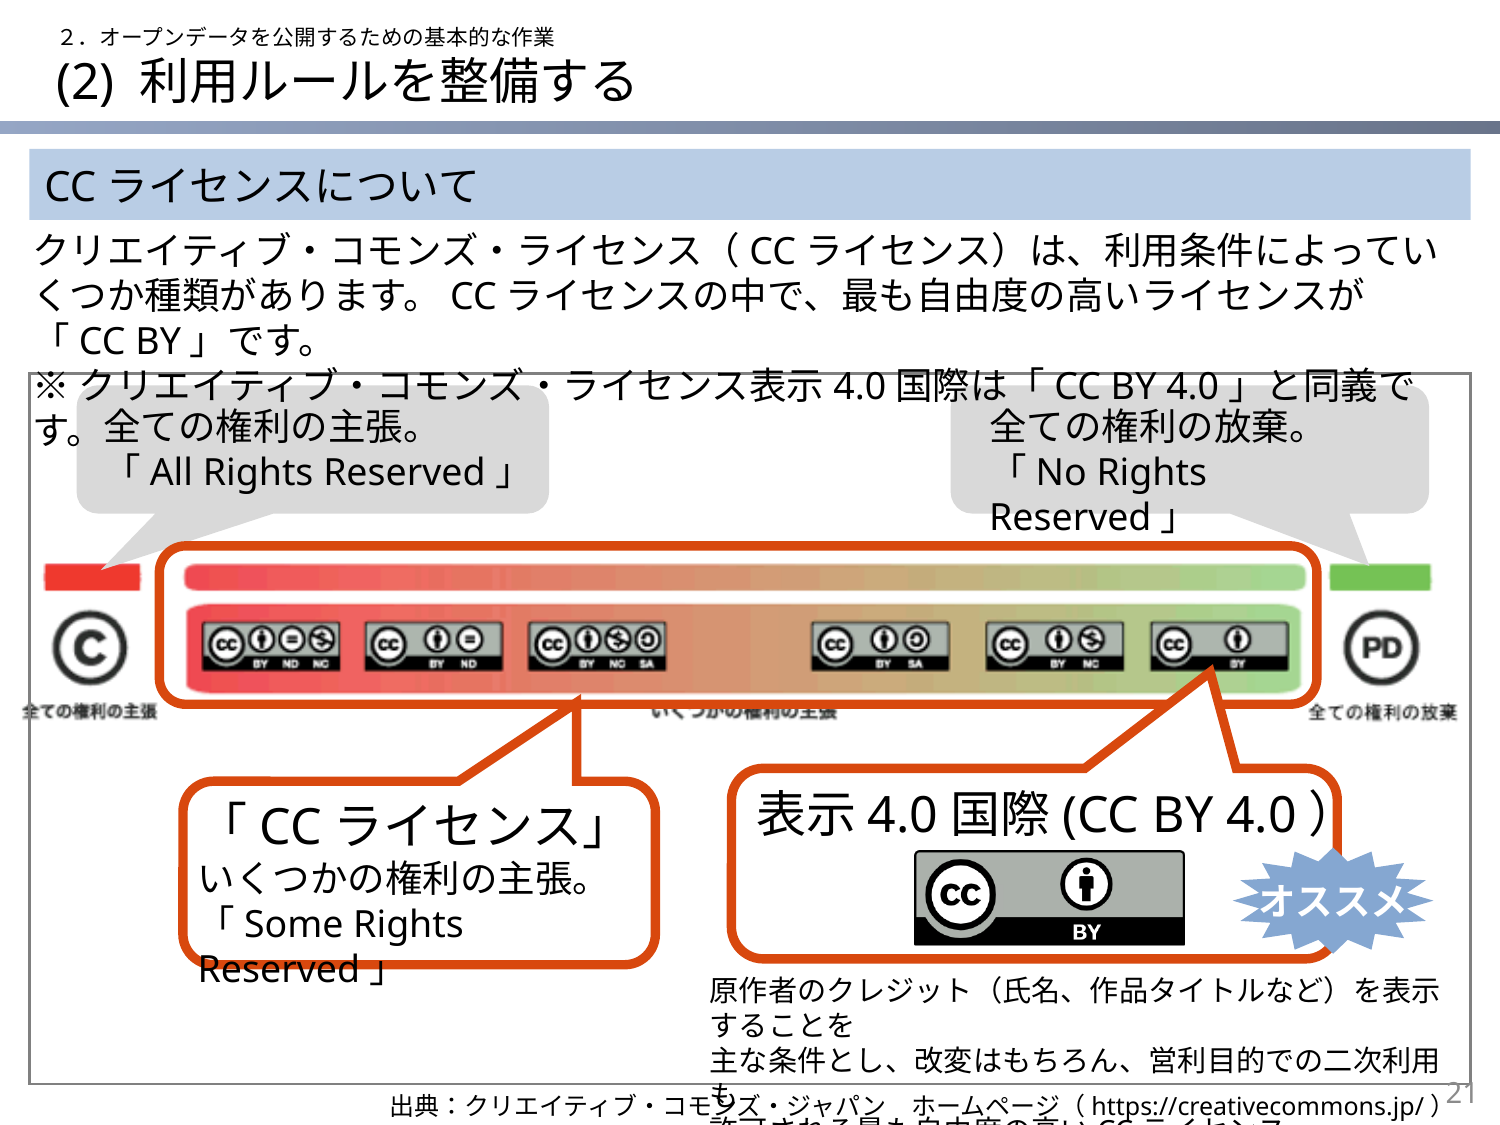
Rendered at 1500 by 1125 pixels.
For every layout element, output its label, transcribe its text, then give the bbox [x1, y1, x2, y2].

text_box オススメ [1229, 850, 1438, 956]
title (2) 利用ルールを整備する [41, 58, 1459, 119]
text_box 表示4.0国際(CC BY 4.0） [741, 786, 1430, 850]
text_box 出典：クリエイティブ・コモンズ・ジャパン ホームページ（https://creativecommons.jp/） [360, 1082, 1471, 1125]
text_box [949, 384, 1431, 487]
text_box ２．オープンデータを公開するための基本的な作業 [41, 19, 1471, 58]
text_box クリエイティブ・コモンズ・ライセンス（CCライセンス）は、利用条件によっていくつか種類があります。CCライセンスの中で、最も自由度の高いライセンスが「CC BY」です。 ※クリエイティブ・コモンズ・ライセンス表示4.0国際は「CC BY 4.0」と同義です。 [17, 219, 1459, 338]
text_box 原作者のクレジット（氏名、作品タイトルなど）を表示することを 主な条件とし、改変はもちろん、営利目的での二次利用も 許可される最も自由度の高いCCライセンス。 [695, 964, 1466, 1082]
text_box CCライセンスについて [28, 148, 1472, 221]
text_box 全ての権利の放棄。 「No Rights Reserved」 [974, 395, 1412, 487]
picture [19, 487, 1471, 786]
text_box [75, 384, 547, 487]
picture [911, 845, 1189, 950]
text_box [730, 786, 1328, 960]
text_box [28, 372, 1472, 1085]
text_box 「CCライセンス」 いくつかの権利の主張。 「Some Rights Reserved」 [183, 787, 680, 998]
slide_number 20 [1466, 1070, 1495, 1118]
text_box 全ての権利の主張。 「All Rights Reserved」 [88, 395, 632, 487]
